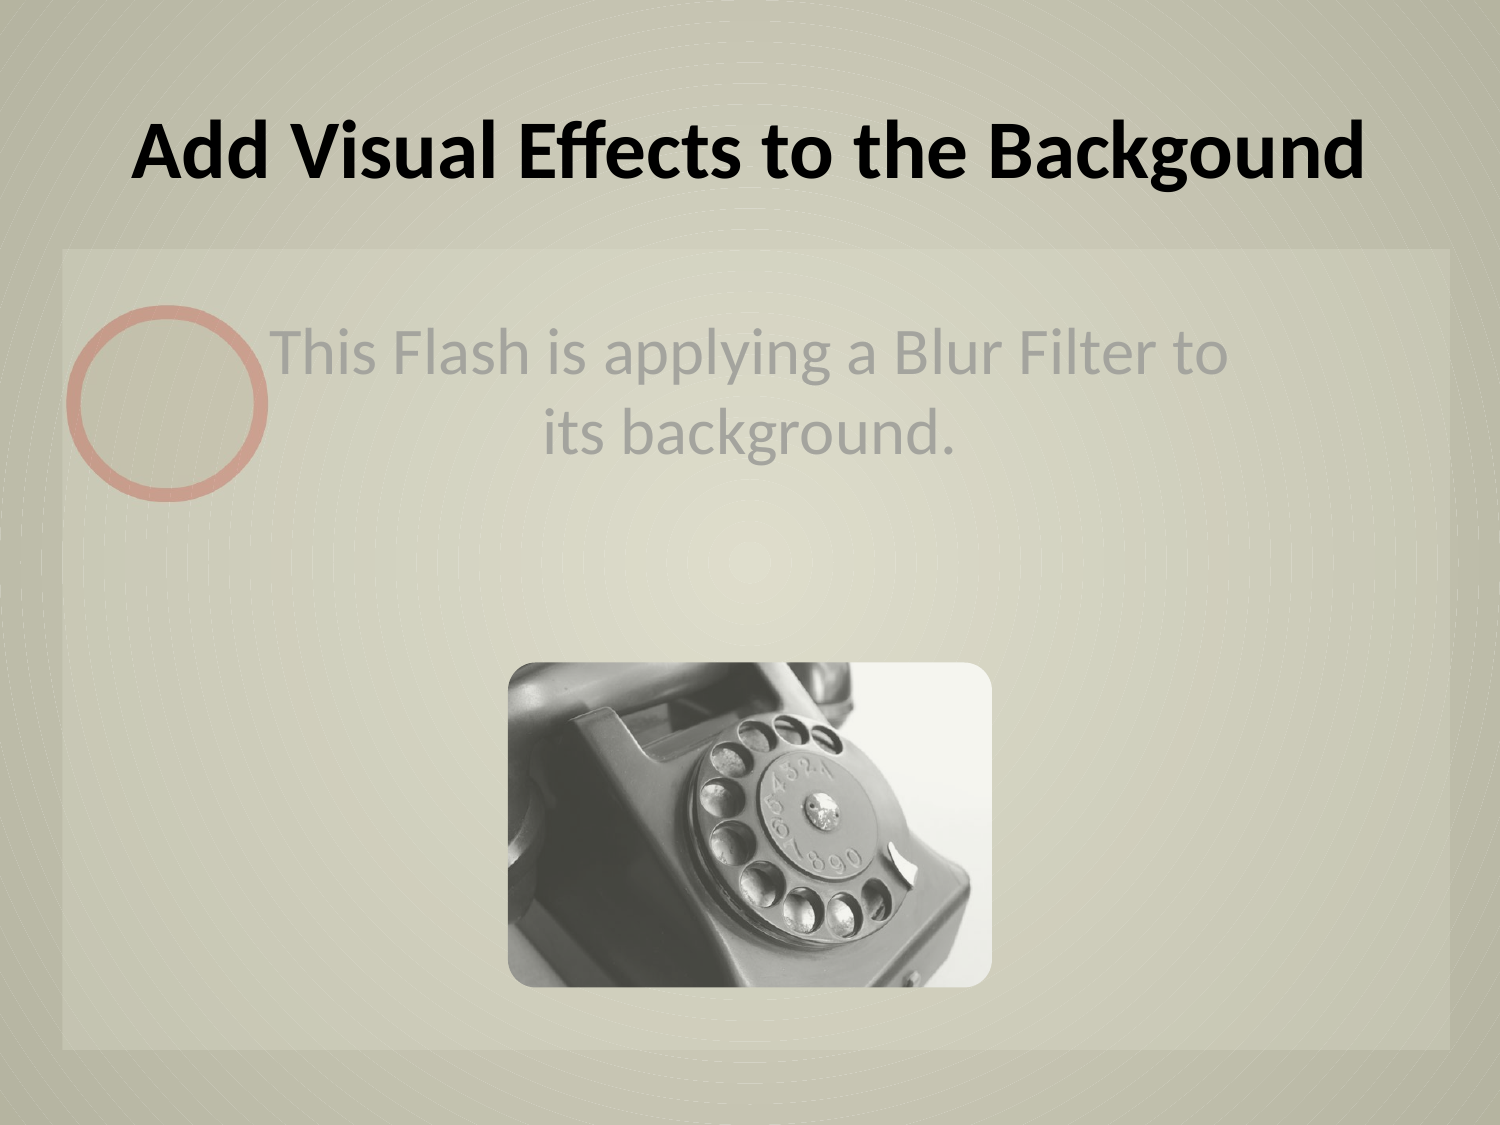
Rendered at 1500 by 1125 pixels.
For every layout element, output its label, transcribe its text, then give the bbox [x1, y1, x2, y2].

title Add Visual Effects to the Backgound [112, 50, 1388, 241]
picture [507, 662, 993, 988]
text_box [60, 248, 1452, 1052]
